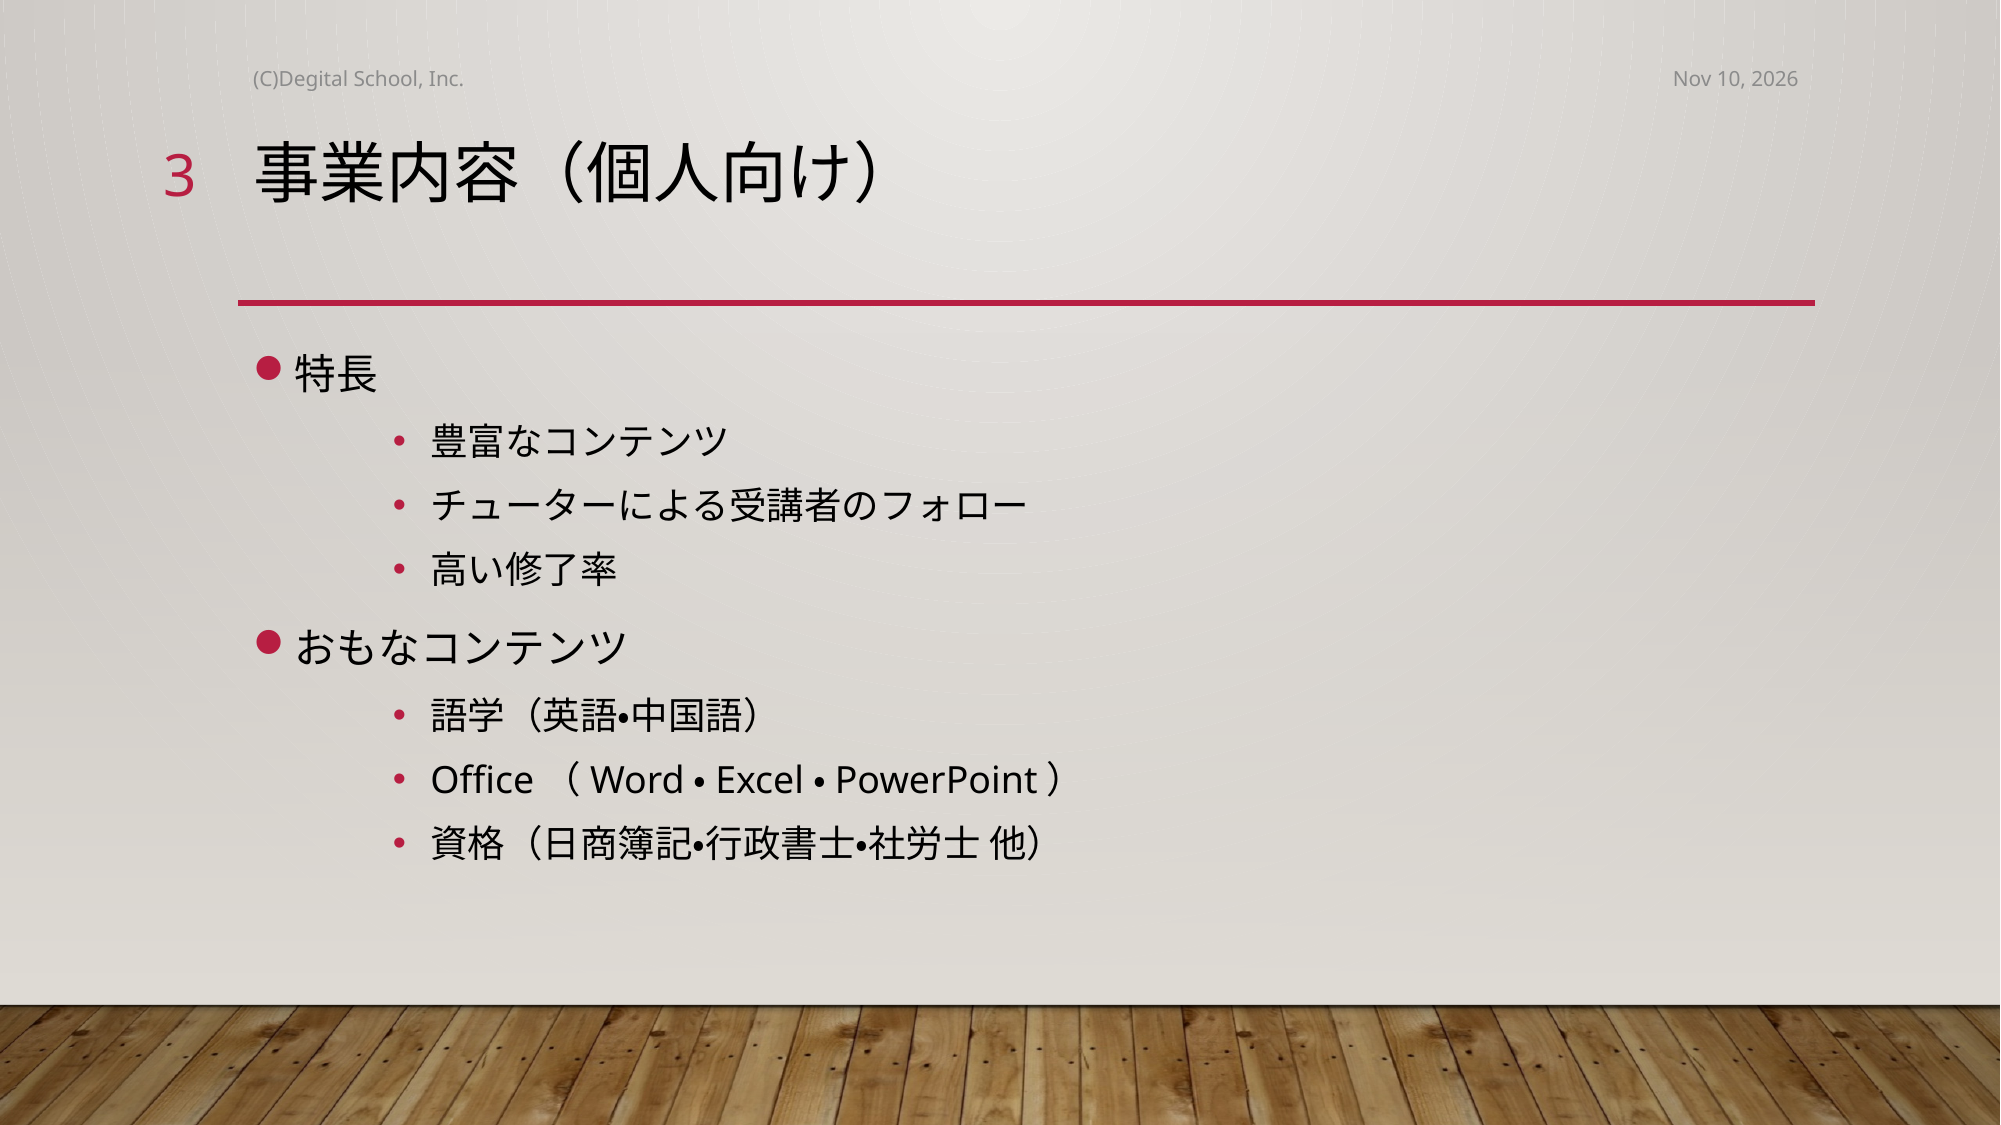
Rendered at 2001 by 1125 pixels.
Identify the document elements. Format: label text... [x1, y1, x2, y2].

slide_number 3 [78, 131, 212, 214]
picture [0, 1005, 2000, 1125]
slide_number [1239, 54, 1814, 105]
list 特長 豊富なコンテンツ チューターによる受講者のフォロー 高い修了率 おもなコンテンツ 語学（英語・中国語） Office（Word・Excel・PowerPoint） 資格（日商簿記・行政書士・社労士 他） [238, 330, 1814, 897]
title 事業内容（個人向け） [238, 131, 1814, 305]
footer (C)Degital School, Inc. [238, 54, 1213, 105]
